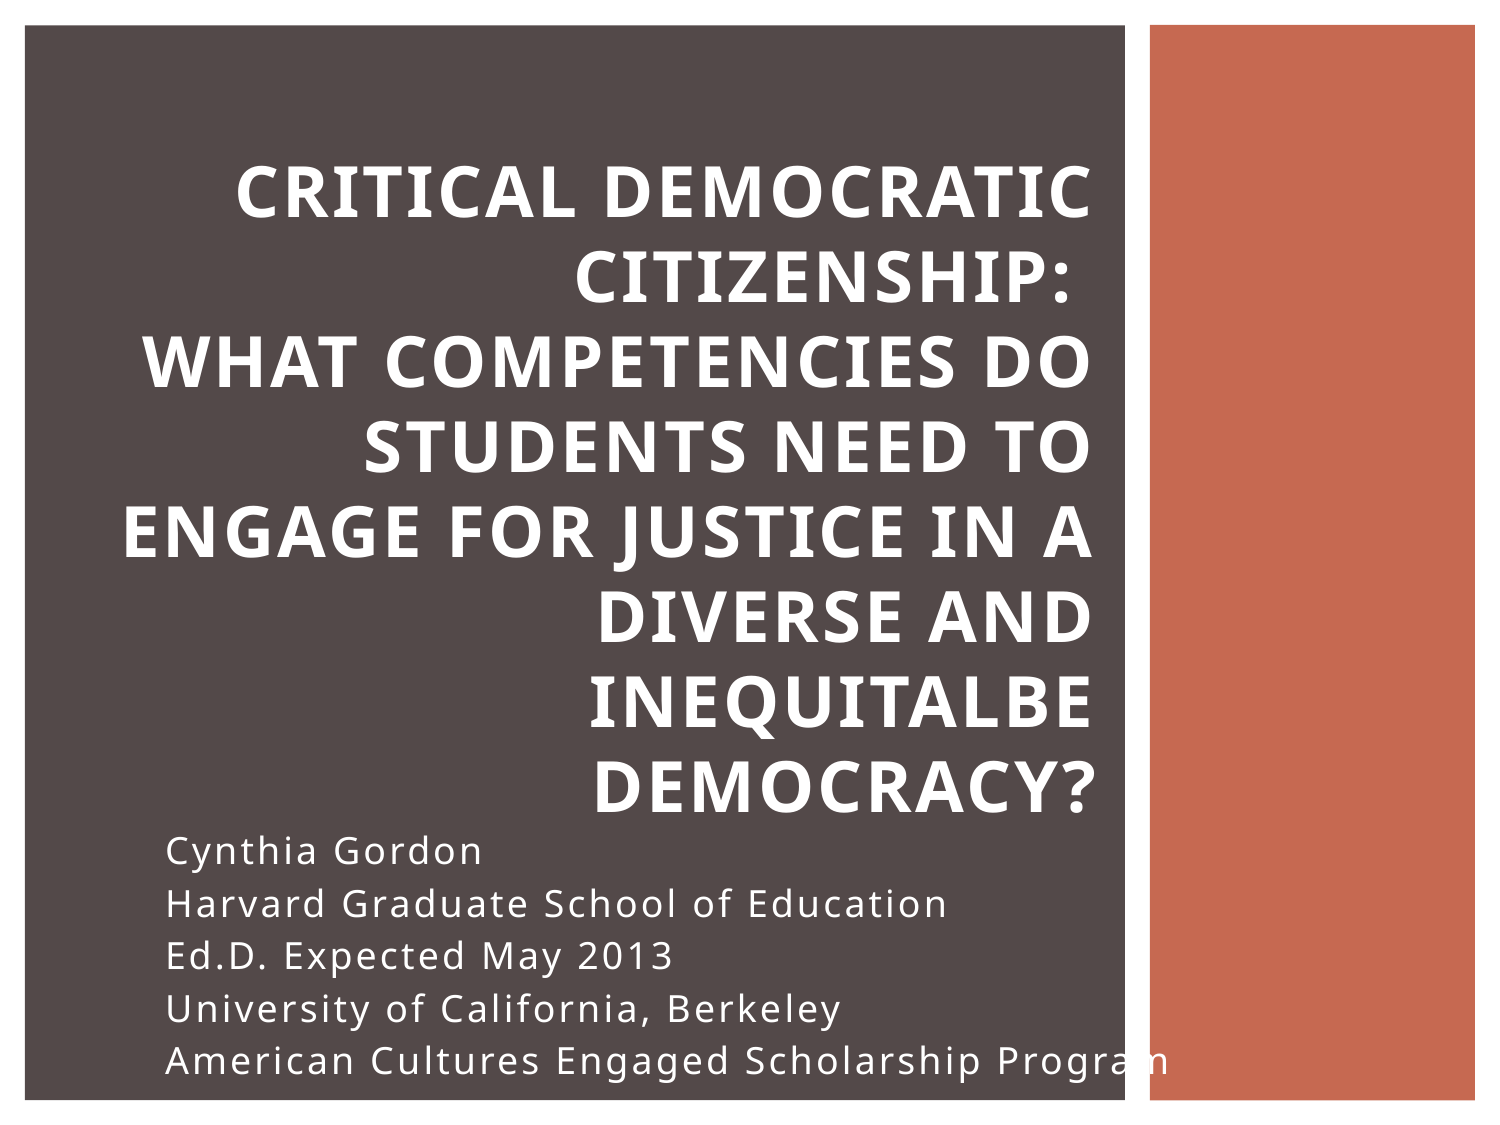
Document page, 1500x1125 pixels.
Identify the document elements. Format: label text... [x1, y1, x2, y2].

subtitle Cynthia Gordon Harvard Graduate School of Education Ed.D. Expected May 2013 University of California, Berkeley American Cultures Engaged Scholarship Program [150, 847, 1350, 1063]
title Critical Democratic Citizenship: What competencies do students need to engage for justice in a diverse and inequitalbe democracy? [75, 336, 1113, 637]
